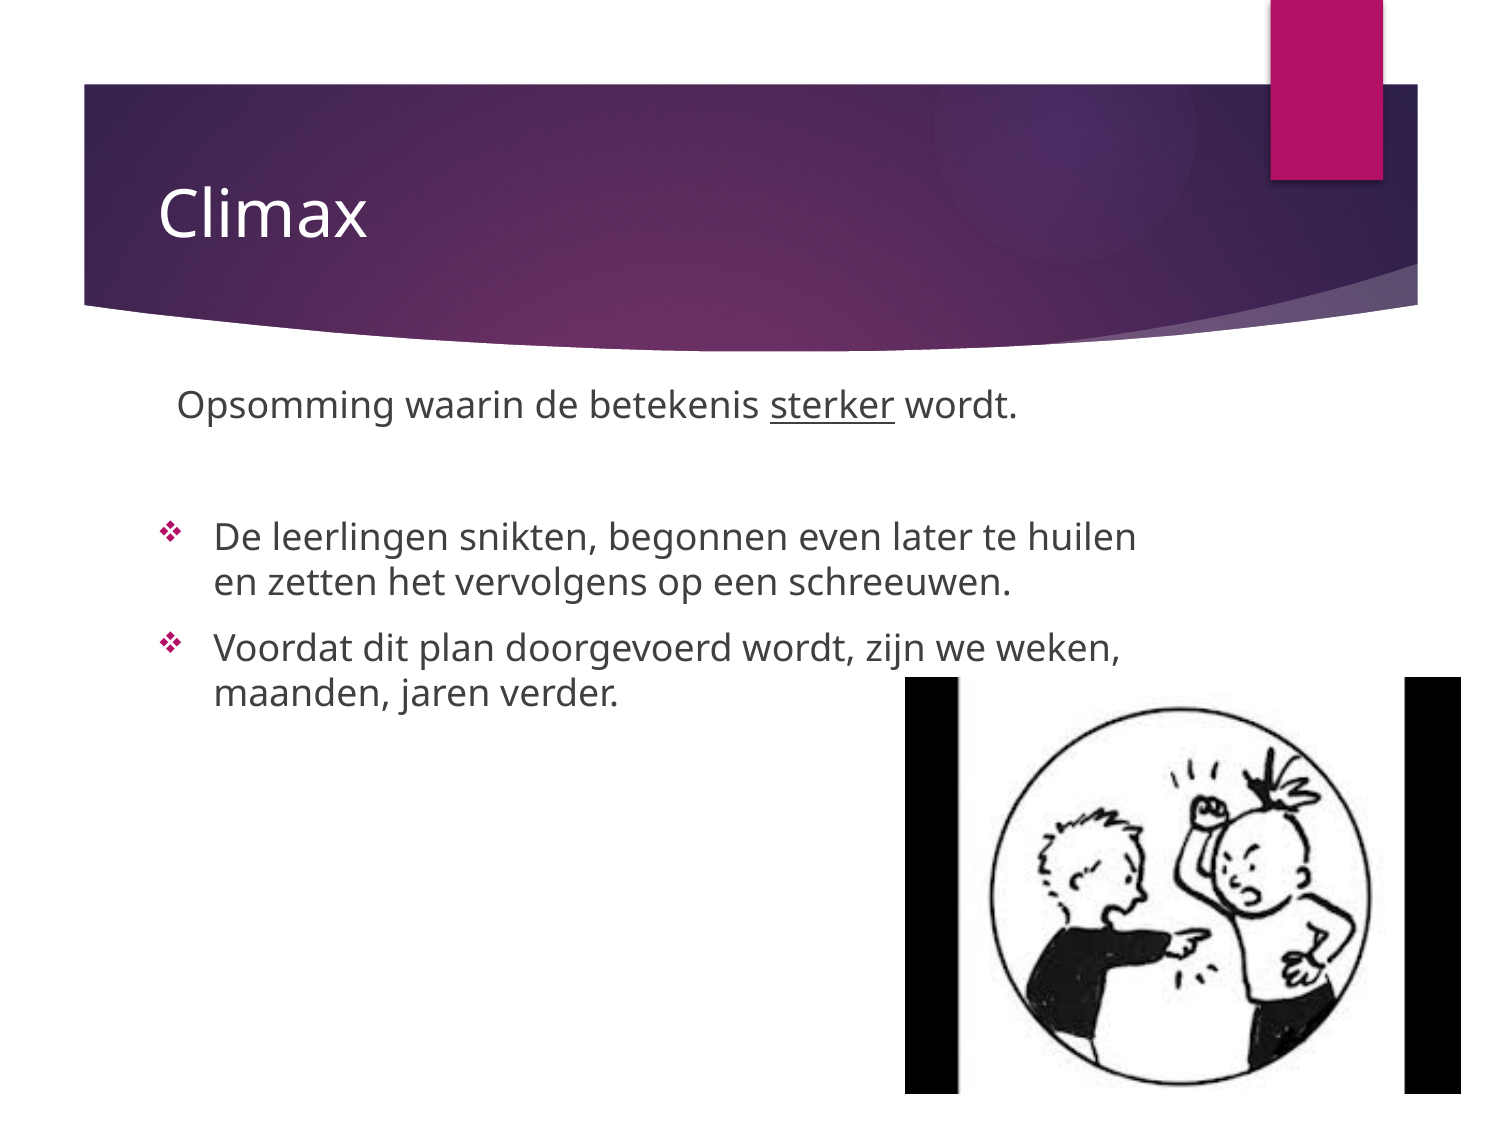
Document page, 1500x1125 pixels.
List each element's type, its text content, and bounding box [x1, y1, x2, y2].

list Opsomming waarin de betekenis sterker wordt. De leerlingen snikten, begonnen even later te huilen en zetten het vervolgens op een schreeuwen. Voordat dit plan doorgevoerd wordt, zijn we weken, maanden, jaren verder. [142, 373, 1183, 953]
title Climax [142, 152, 1183, 269]
picture [904, 677, 1461, 1094]
